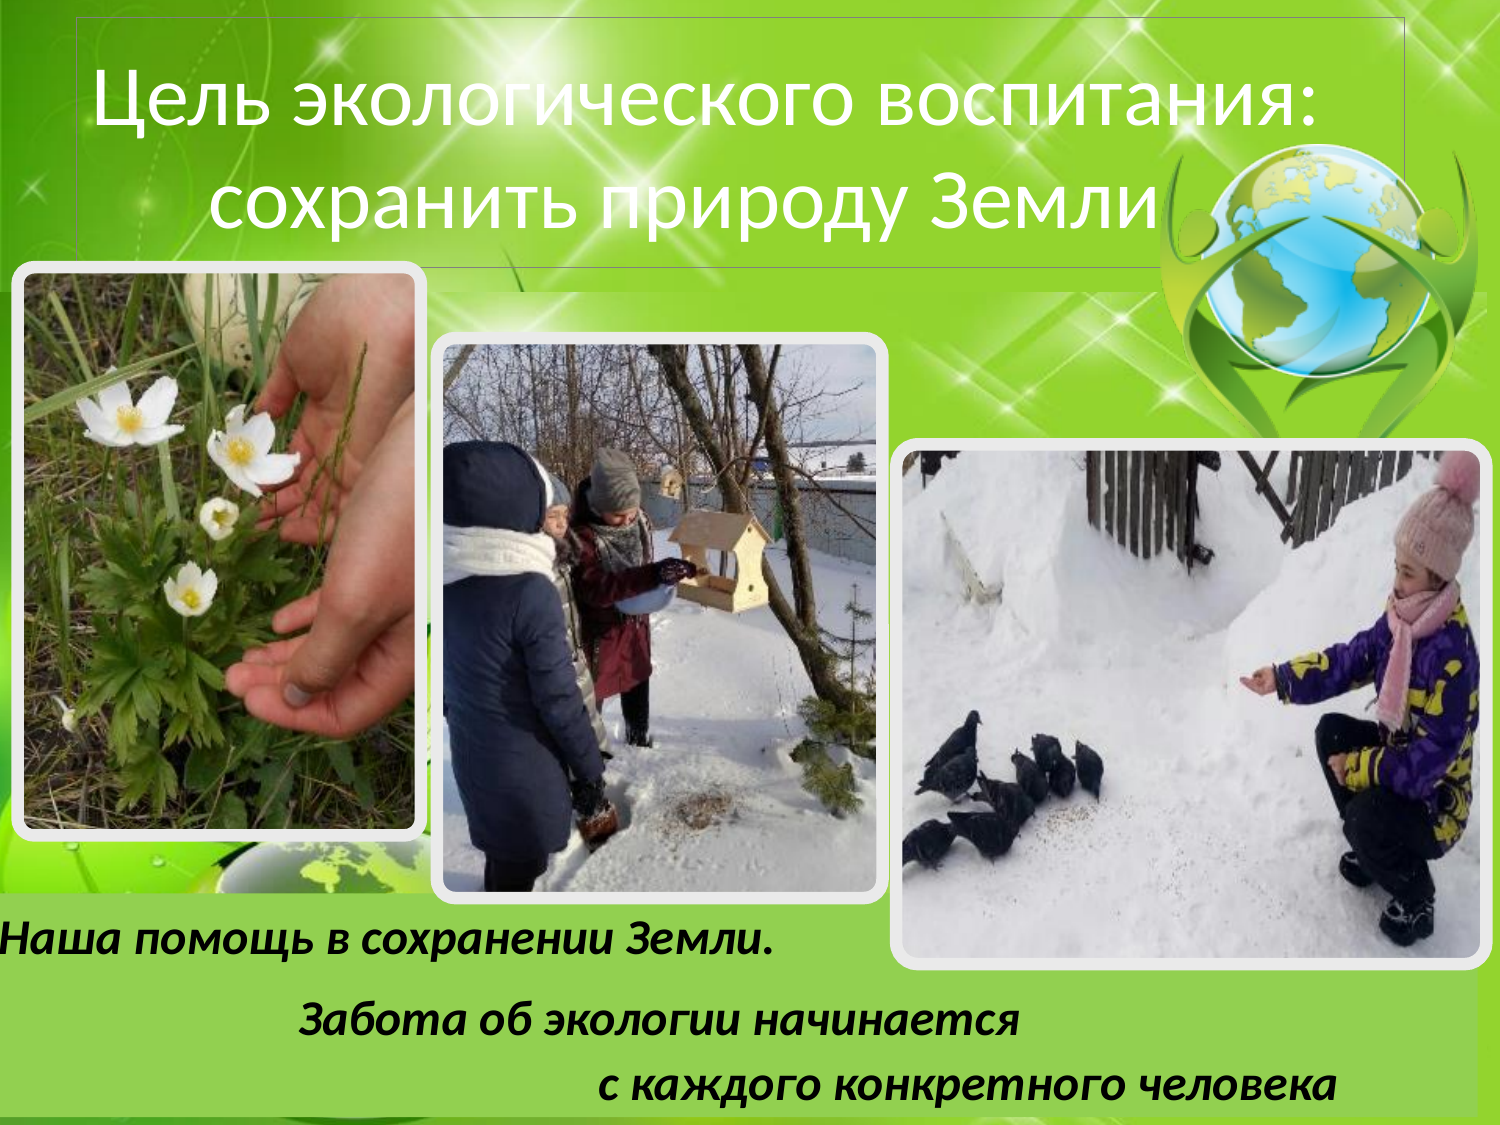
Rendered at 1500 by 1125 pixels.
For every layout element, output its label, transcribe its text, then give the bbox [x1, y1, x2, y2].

text_box [116, 39, 1459, 290]
picture [0, 0, 1500, 1125]
title Цель экологического воспитания: сохранить природу Земли [76, 17, 1405, 260]
